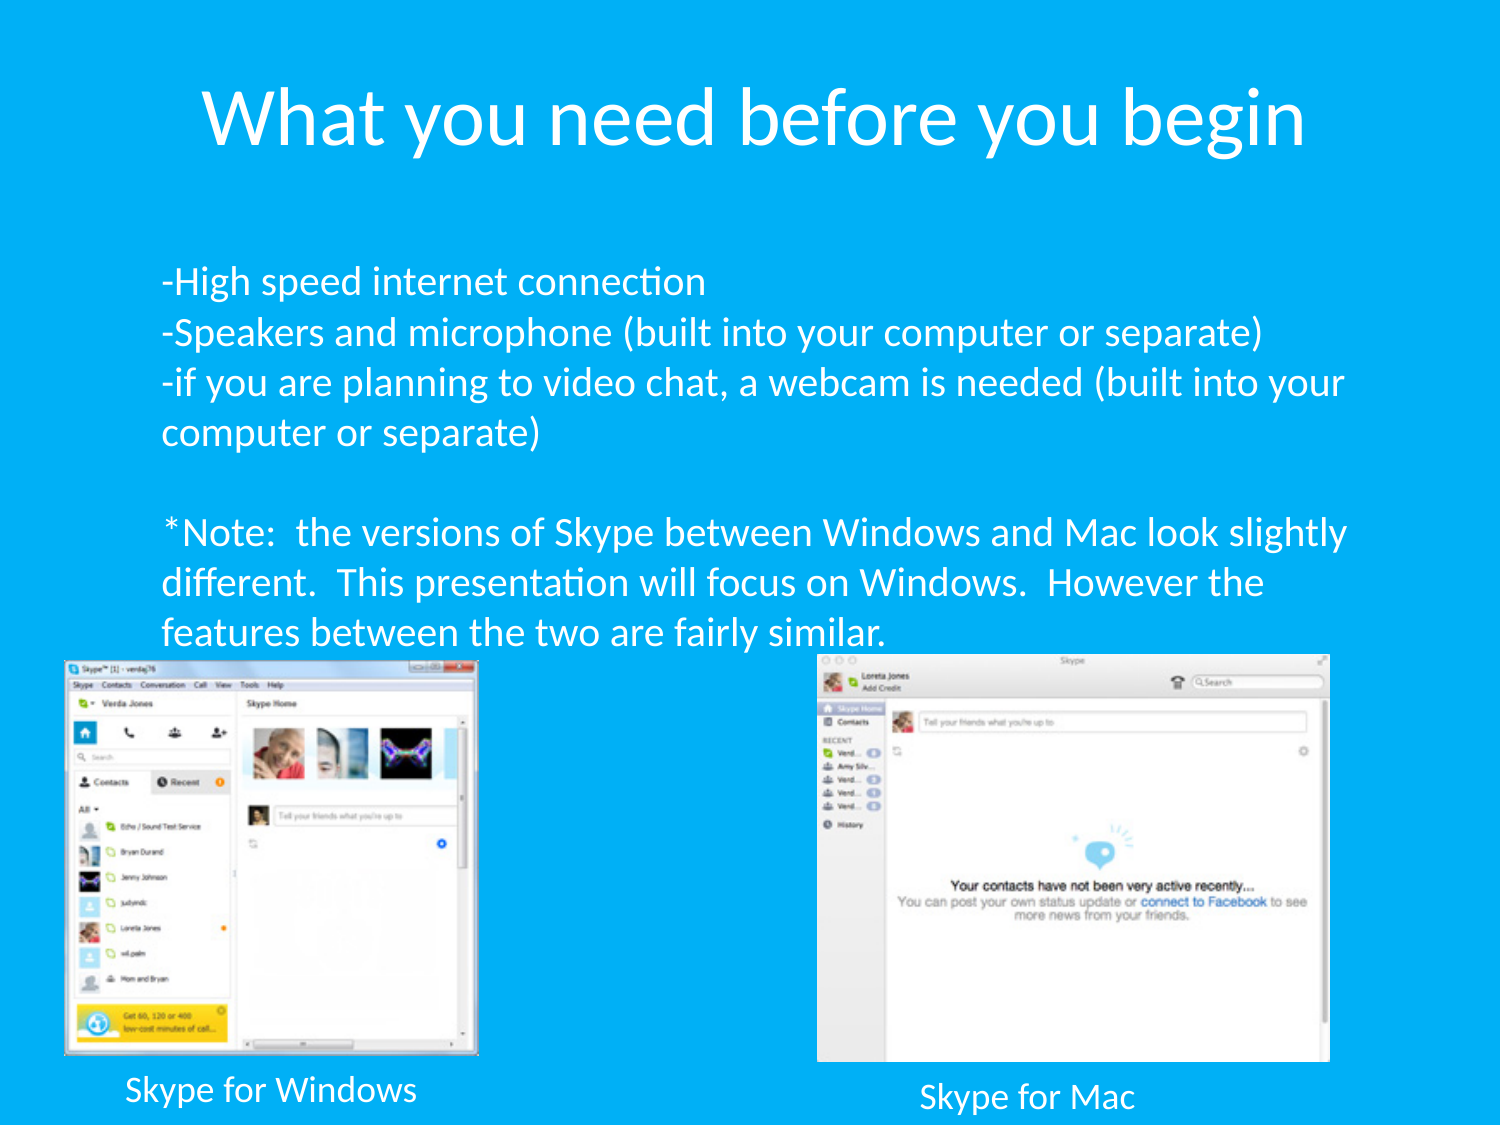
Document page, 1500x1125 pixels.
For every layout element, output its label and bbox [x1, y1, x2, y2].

picture [511, 577, 515, 595]
picture [220, 426, 231, 445]
picture [163, 576, 174, 596]
picture [1097, 577, 1123, 595]
picture [895, 105, 916, 144]
picture [940, 1084, 951, 1108]
picture [176, 568, 180, 595]
picture [1060, 326, 1078, 346]
picture [579, 326, 589, 345]
picture [1170, 370, 1181, 396]
picture [803, 627, 812, 645]
picture [338, 570, 356, 595]
picture [247, 526, 263, 546]
picture [1104, 526, 1116, 545]
picture [196, 637, 205, 646]
picture [615, 527, 619, 552]
picture [743, 376, 755, 395]
picture [211, 527, 229, 546]
picture [269, 427, 274, 445]
picture [1021, 376, 1032, 396]
picture [442, 526, 460, 546]
picture [1102, 537, 1110, 546]
picture [537, 275, 555, 295]
picture [915, 526, 933, 546]
picture [1073, 1086, 1098, 1108]
picture [547, 576, 560, 595]
picture [236, 1085, 252, 1102]
picture [770, 377, 796, 395]
picture [378, 376, 390, 395]
picture [473, 576, 485, 596]
picture [203, 92, 273, 144]
picture [545, 377, 560, 395]
picture [1266, 539, 1282, 553]
picture [580, 626, 598, 646]
picture [973, 577, 1000, 595]
picture [185, 368, 195, 395]
picture [981, 327, 991, 346]
picture [706, 370, 717, 396]
picture [1312, 377, 1321, 396]
picture [1097, 367, 1103, 400]
picture [1104, 1101, 1109, 1109]
picture [293, 426, 310, 446]
picture [226, 376, 244, 396]
picture [471, 389, 487, 403]
picture [848, 637, 857, 646]
picture [1145, 327, 1149, 352]
picture [1187, 576, 1197, 595]
picture [813, 626, 824, 645]
picture [761, 577, 771, 596]
picture [287, 626, 298, 646]
picture [349, 1077, 353, 1101]
picture [799, 327, 814, 352]
picture [313, 518, 318, 545]
picture [909, 577, 913, 595]
picture [800, 376, 816, 396]
picture [937, 527, 963, 545]
picture [532, 417, 537, 450]
picture [588, 576, 605, 596]
picture [1004, 576, 1015, 596]
picture [452, 577, 469, 596]
picture [1205, 377, 1209, 395]
picture [1147, 577, 1162, 595]
picture [617, 576, 626, 595]
picture [400, 426, 417, 446]
picture [212, 275, 227, 287]
picture [1199, 326, 1214, 346]
picture [646, 626, 662, 646]
picture [175, 627, 192, 646]
picture [594, 326, 610, 346]
picture [1293, 526, 1302, 545]
picture [489, 577, 506, 596]
picture [1068, 520, 1095, 545]
picture [218, 577, 235, 596]
picture [965, 376, 974, 395]
picture [282, 376, 295, 395]
picture [398, 626, 414, 646]
picture [1075, 576, 1093, 596]
picture [477, 437, 486, 446]
picture [722, 527, 748, 545]
picture [533, 518, 544, 545]
picture [1246, 576, 1262, 596]
picture [1267, 526, 1282, 538]
picture [1167, 326, 1180, 345]
picture [699, 320, 710, 346]
picture [1019, 1084, 1028, 1108]
picture [315, 426, 325, 445]
picture [1307, 520, 1317, 546]
picture [215, 620, 225, 646]
picture [181, 426, 199, 446]
picture [588, 275, 598, 294]
picture [343, 267, 359, 295]
picture [1000, 376, 1017, 396]
picture [207, 377, 223, 402]
picture [1289, 376, 1307, 396]
picture [427, 326, 438, 345]
picture [280, 387, 289, 396]
picture [665, 275, 682, 295]
picture [1158, 527, 1176, 546]
picture [1131, 377, 1141, 396]
picture [177, 269, 197, 294]
picture [784, 105, 818, 145]
picture [827, 377, 838, 396]
picture [441, 627, 446, 645]
picture [564, 571, 582, 596]
picture [514, 376, 531, 396]
picture [624, 275, 637, 295]
picture [626, 317, 632, 350]
picture [419, 377, 424, 395]
picture [470, 620, 481, 646]
picture [742, 576, 755, 596]
picture [213, 288, 227, 300]
picture [603, 275, 619, 295]
picture [368, 627, 394, 645]
picture [428, 426, 439, 446]
picture [1254, 317, 1260, 350]
picture [1030, 1092, 1046, 1109]
picture [225, 1077, 234, 1101]
picture [425, 377, 434, 395]
picture [573, 327, 577, 345]
picture [471, 327, 475, 345]
picture [345, 376, 361, 402]
picture [633, 627, 637, 645]
picture [295, 570, 305, 596]
picture [595, 105, 629, 145]
picture [238, 326, 253, 346]
picture [708, 520, 718, 546]
picture [456, 376, 466, 395]
picture [520, 275, 533, 295]
picture [202, 326, 213, 346]
picture [507, 626, 523, 646]
picture [447, 627, 456, 645]
picture [163, 426, 176, 446]
picture [170, 517, 174, 528]
picture [1270, 377, 1285, 402]
picture [860, 387, 868, 396]
picture [1037, 326, 1047, 345]
picture [897, 376, 908, 395]
picture [1034, 526, 1045, 546]
picture [210, 427, 219, 445]
picture [566, 275, 576, 294]
picture [959, 327, 964, 352]
picture [818, 655, 1329, 1061]
picture [1225, 568, 1230, 595]
picture [162, 618, 173, 645]
picture [405, 1085, 415, 1101]
picture [450, 377, 454, 395]
picture [1109, 368, 1114, 395]
picture [472, 376, 487, 388]
picture [594, 527, 610, 552]
picture [772, 577, 776, 595]
picture [484, 326, 502, 346]
picture [476, 275, 492, 295]
picture [311, 326, 322, 346]
picture [942, 568, 946, 595]
picture [313, 618, 318, 645]
picture [176, 320, 191, 346]
picture [422, 427, 427, 452]
picture [1115, 377, 1125, 396]
picture [822, 368, 826, 395]
picture [582, 276, 586, 294]
picture [1203, 518, 1216, 545]
picture [560, 276, 564, 294]
picture [637, 105, 671, 145]
picture [694, 275, 703, 294]
picture [577, 518, 590, 545]
picture [265, 626, 282, 646]
picture [198, 1085, 211, 1102]
picture [648, 376, 661, 396]
picture [823, 89, 845, 144]
picture [65, 661, 478, 1055]
picture [417, 577, 422, 602]
picture [1032, 368, 1037, 395]
picture [1106, 1091, 1117, 1108]
picture [161, 1085, 174, 1107]
picture [249, 377, 259, 396]
picture [198, 626, 211, 645]
picture [688, 526, 704, 546]
picture [641, 269, 659, 295]
picture [551, 627, 577, 645]
picture [439, 577, 443, 595]
picture [339, 1084, 348, 1102]
picture [1083, 326, 1093, 345]
picture [974, 1091, 988, 1114]
picture [419, 275, 435, 295]
picture [993, 1093, 1006, 1109]
picture [862, 376, 874, 395]
picture [670, 327, 675, 345]
picture [333, 526, 350, 546]
picture [1020, 527, 1029, 545]
picture [553, 105, 585, 144]
picture [358, 1085, 374, 1102]
picture [366, 576, 376, 595]
picture [279, 420, 290, 446]
picture [721, 576, 738, 596]
picture [1043, 377, 1060, 396]
picture [1122, 526, 1135, 546]
picture [1225, 370, 1235, 396]
picture [688, 626, 703, 646]
picture [932, 327, 953, 345]
picture [1249, 88, 1258, 97]
picture [301, 377, 305, 395]
picture [1166, 337, 1174, 346]
picture [1142, 377, 1146, 395]
picture [1002, 320, 1012, 346]
picture [319, 527, 328, 545]
picture [1126, 88, 1160, 145]
picture [529, 318, 534, 345]
picture [1064, 106, 1096, 145]
picture [673, 377, 682, 395]
picture [363, 527, 378, 545]
picture [194, 568, 216, 595]
picture [660, 327, 669, 346]
picture [612, 637, 621, 646]
picture [212, 294, 223, 302]
picture [325, 1085, 334, 1101]
picture [667, 518, 672, 545]
picture [419, 626, 435, 646]
picture [636, 526, 652, 546]
picture [387, 1085, 393, 1095]
picture [1064, 376, 1075, 396]
picture [253, 576, 269, 596]
picture [616, 377, 634, 396]
picture [772, 526, 789, 546]
picture [979, 106, 1013, 158]
picture [261, 377, 265, 395]
picture [831, 577, 835, 595]
picture [500, 370, 510, 396]
picture [1322, 377, 1327, 395]
picture [487, 526, 498, 546]
picture [1231, 576, 1241, 595]
picture [783, 576, 794, 596]
picture [741, 387, 749, 396]
picture [980, 376, 996, 396]
picture [1047, 518, 1051, 545]
picture [741, 627, 757, 652]
picture [276, 326, 292, 346]
picture [360, 93, 383, 145]
picture [930, 576, 941, 596]
picture [404, 526, 414, 545]
picture [277, 1079, 307, 1101]
picture [240, 577, 244, 595]
picture [1330, 527, 1346, 552]
picture [452, 326, 465, 346]
picture [837, 576, 847, 595]
picture [752, 526, 768, 546]
picture [259, 427, 268, 446]
picture [263, 275, 275, 295]
picture [1018, 105, 1054, 145]
picture [708, 568, 718, 595]
picture [184, 1085, 194, 1102]
picture [512, 527, 530, 546]
picture [323, 105, 353, 145]
picture [378, 1085, 386, 1101]
picture [423, 576, 434, 596]
picture [718, 626, 728, 645]
picture [242, 627, 246, 645]
picture [887, 377, 896, 395]
picture [620, 526, 631, 546]
picture [230, 627, 240, 646]
picture [794, 527, 798, 545]
picture [496, 420, 506, 446]
picture [688, 387, 696, 396]
picture [675, 618, 686, 645]
picture [641, 577, 667, 595]
picture [1251, 106, 1257, 144]
picture [233, 267, 238, 294]
picture [145, 1077, 157, 1101]
picture [507, 326, 523, 352]
picture [1150, 326, 1161, 346]
picture [557, 520, 571, 546]
picture [1016, 326, 1032, 346]
picture [863, 327, 867, 345]
picture [445, 105, 481, 145]
picture [1014, 527, 1019, 545]
picture [492, 626, 501, 645]
picture [376, 387, 384, 396]
picture [644, 327, 654, 346]
picture [768, 326, 785, 346]
picture [466, 527, 471, 545]
picture [993, 537, 1001, 546]
picture [357, 327, 361, 345]
picture [364, 327, 373, 345]
picture [824, 520, 858, 545]
picture [932, 376, 944, 396]
picture [280, 276, 285, 301]
picture [638, 318, 643, 345]
picture [336, 326, 351, 346]
picture [689, 376, 702, 395]
picture [403, 376, 412, 395]
picture [1121, 1092, 1133, 1109]
picture [510, 426, 526, 446]
picture [391, 576, 402, 596]
picture [965, 326, 976, 346]
picture [886, 326, 899, 346]
picture [992, 327, 996, 345]
picture [197, 327, 201, 352]
picture [1232, 327, 1249, 346]
picture [252, 626, 262, 645]
picture [378, 326, 389, 346]
picture [472, 527, 481, 545]
picture [461, 275, 470, 294]
picture [1050, 570, 1070, 595]
picture [464, 426, 474, 445]
picture [479, 426, 492, 445]
picture [496, 269, 506, 295]
picture [926, 327, 930, 345]
picture [406, 106, 440, 158]
picture [770, 626, 782, 646]
picture [1208, 105, 1242, 159]
picture [1269, 105, 1301, 144]
picture [734, 327, 738, 345]
picture [286, 275, 297, 295]
picture [440, 275, 450, 294]
picture [614, 626, 627, 645]
picture [517, 576, 527, 595]
picture [259, 318, 272, 345]
picture [417, 526, 429, 546]
picture [393, 1085, 401, 1101]
picture [535, 326, 545, 345]
picture [893, 526, 904, 546]
picture [1239, 376, 1257, 396]
picture [673, 527, 683, 546]
picture [1334, 377, 1338, 395]
picture [873, 527, 878, 545]
picture [443, 426, 458, 446]
picture [301, 276, 318, 295]
picture [667, 368, 672, 395]
picture [298, 327, 302, 345]
picture [754, 320, 764, 346]
picture [354, 620, 364, 646]
picture [921, 105, 955, 145]
picture [338, 427, 356, 446]
picture [595, 376, 612, 396]
picture [233, 520, 243, 546]
picture [1051, 1092, 1060, 1108]
picture [841, 327, 850, 346]
picture [916, 577, 925, 595]
picture [545, 587, 554, 596]
picture [361, 426, 371, 445]
picture [186, 520, 205, 545]
picture [385, 426, 396, 446]
picture [801, 527, 810, 545]
picture [967, 526, 979, 546]
picture [994, 526, 1007, 545]
picture [573, 376, 584, 396]
picture [740, 326, 750, 345]
picture [869, 627, 873, 645]
picture [239, 276, 248, 294]
picture [1168, 105, 1202, 145]
picture [404, 269, 415, 295]
picture [319, 627, 329, 646]
picture [818, 326, 836, 346]
picture [952, 577, 970, 596]
picture [390, 318, 394, 345]
picture [417, 327, 426, 345]
picture [217, 326, 234, 346]
picture [314, 376, 330, 396]
picture [1231, 526, 1243, 546]
picture [237, 426, 253, 452]
picture [922, 1085, 935, 1109]
picture [1076, 368, 1080, 395]
picture [1165, 577, 1182, 596]
picture [1107, 326, 1118, 346]
picture [1123, 326, 1139, 346]
picture [536, 620, 547, 646]
picture [955, 1092, 969, 1114]
picture [297, 520, 308, 546]
picture [1218, 320, 1228, 346]
picture [281, 88, 313, 144]
picture [678, 88, 711, 145]
picture [1180, 526, 1198, 546]
picture [586, 368, 590, 395]
picture [842, 376, 855, 396]
picture [531, 570, 541, 596]
picture [743, 88, 777, 145]
picture [391, 275, 400, 294]
picture [906, 518, 910, 545]
picture [861, 570, 895, 595]
picture [849, 105, 885, 145]
picture [550, 326, 568, 346]
picture [320, 1085, 324, 1101]
picture [879, 527, 888, 545]
picture [322, 275, 338, 295]
picture [1211, 376, 1221, 395]
picture [1126, 577, 1143, 596]
picture [334, 626, 350, 646]
picture [382, 527, 399, 546]
picture [360, 568, 365, 595]
picture [127, 1078, 140, 1102]
picture [1209, 570, 1220, 596]
picture [1186, 326, 1196, 345]
picture [850, 626, 863, 645]
picture [903, 326, 921, 346]
picture [808, 576, 826, 596]
picture [281, 576, 290, 595]
picture [491, 106, 523, 145]
